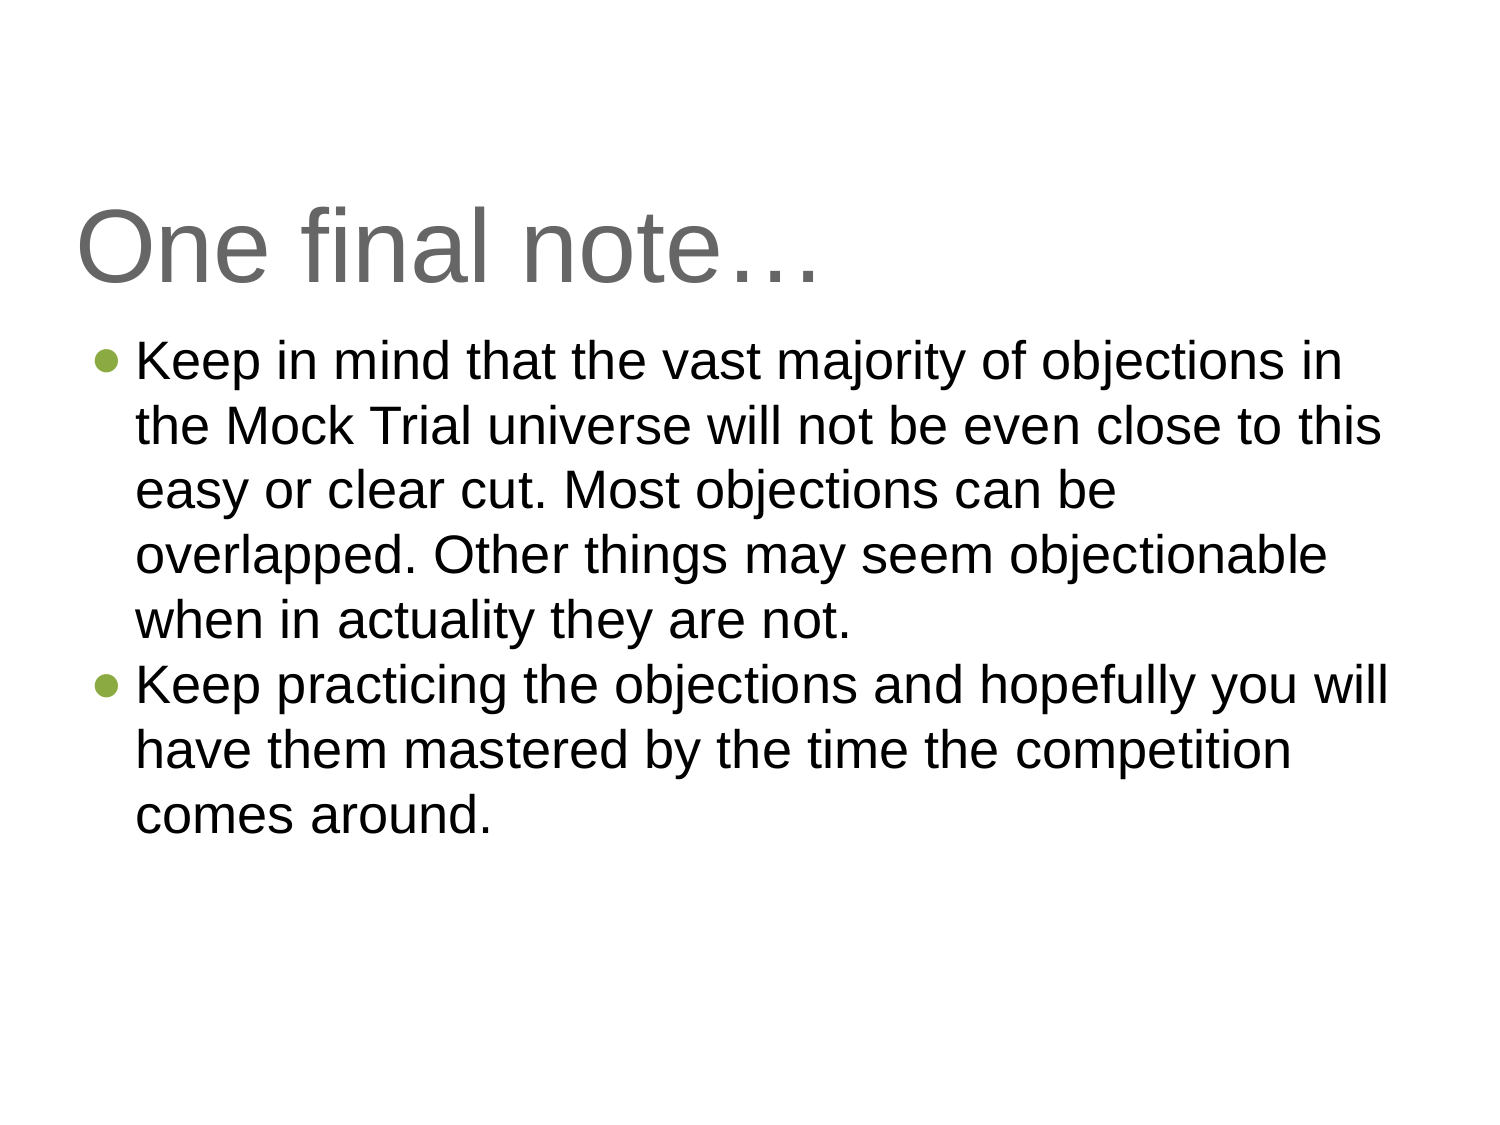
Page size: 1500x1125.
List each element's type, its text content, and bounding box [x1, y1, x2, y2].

list Keep in mind that the vast majority of objections in the Mock Trial universe will not be even close to this easy or clear cut. Most objections can be overlapped. Other things may seem objectionable when in actuality they are not. Keep practicing the objections and hopefully you will have them mastered by the time the competition comes around. [75, 317, 1425, 1038]
title One final note… [75, 115, 1425, 303]
